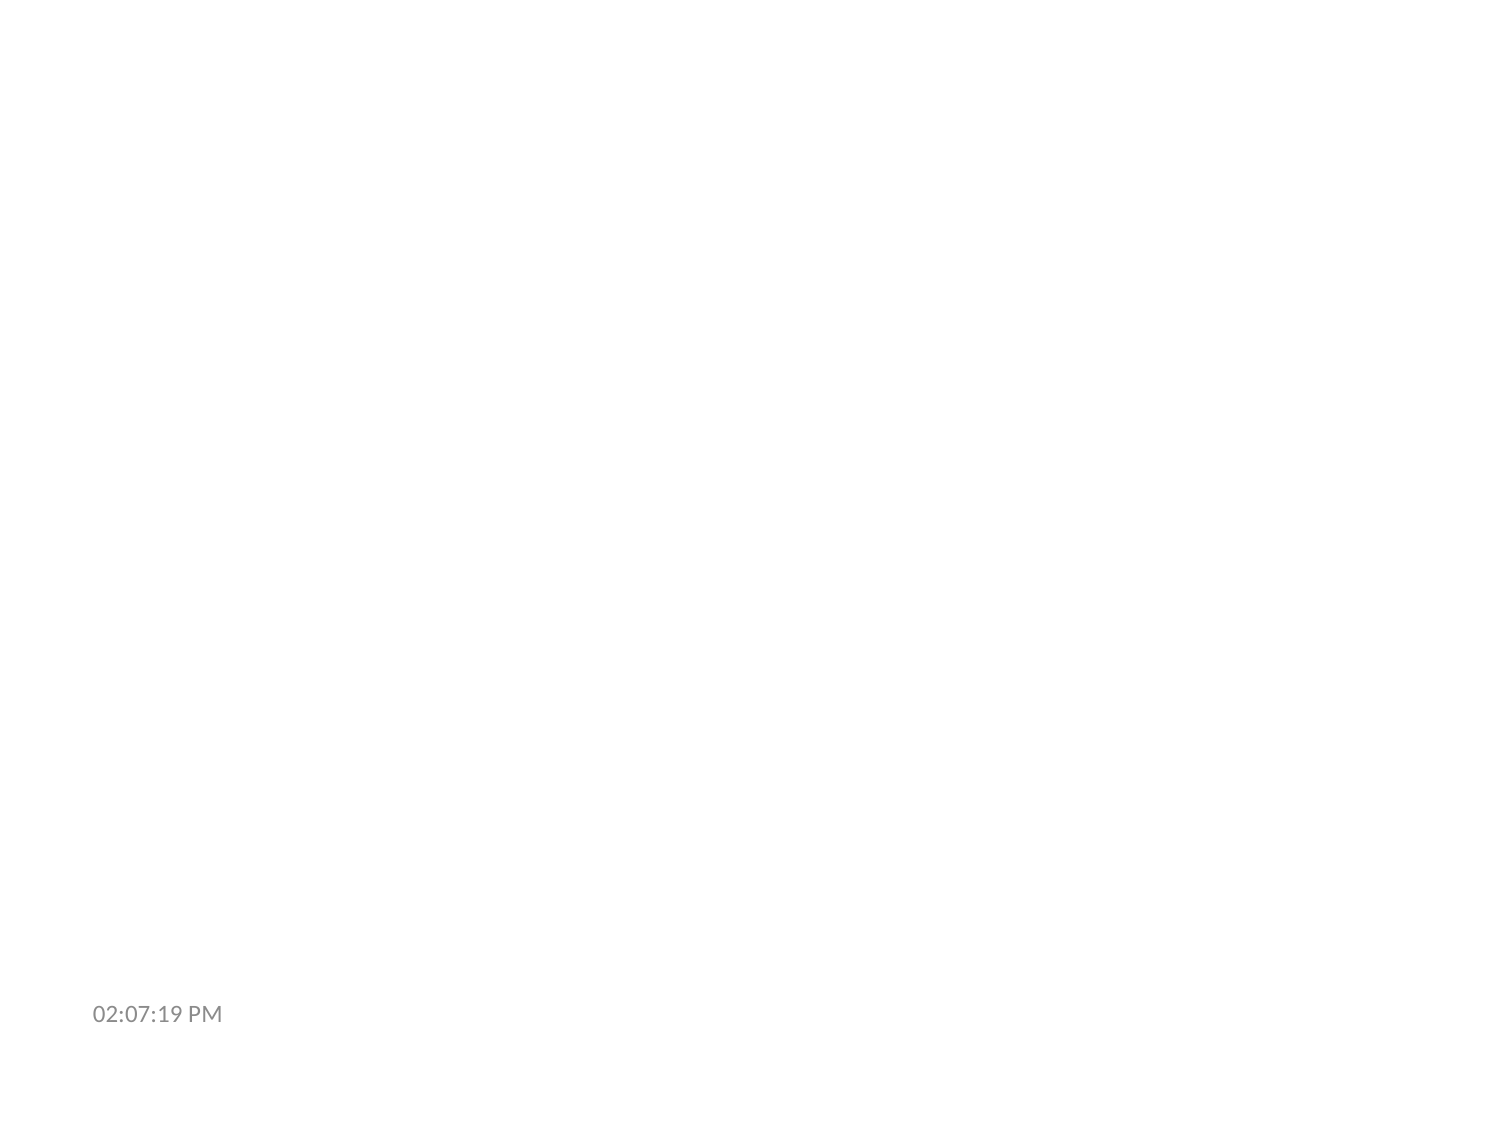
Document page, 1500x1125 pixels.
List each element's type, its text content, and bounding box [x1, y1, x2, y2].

text_box 3:35:09 PM [77, 982, 428, 1043]
